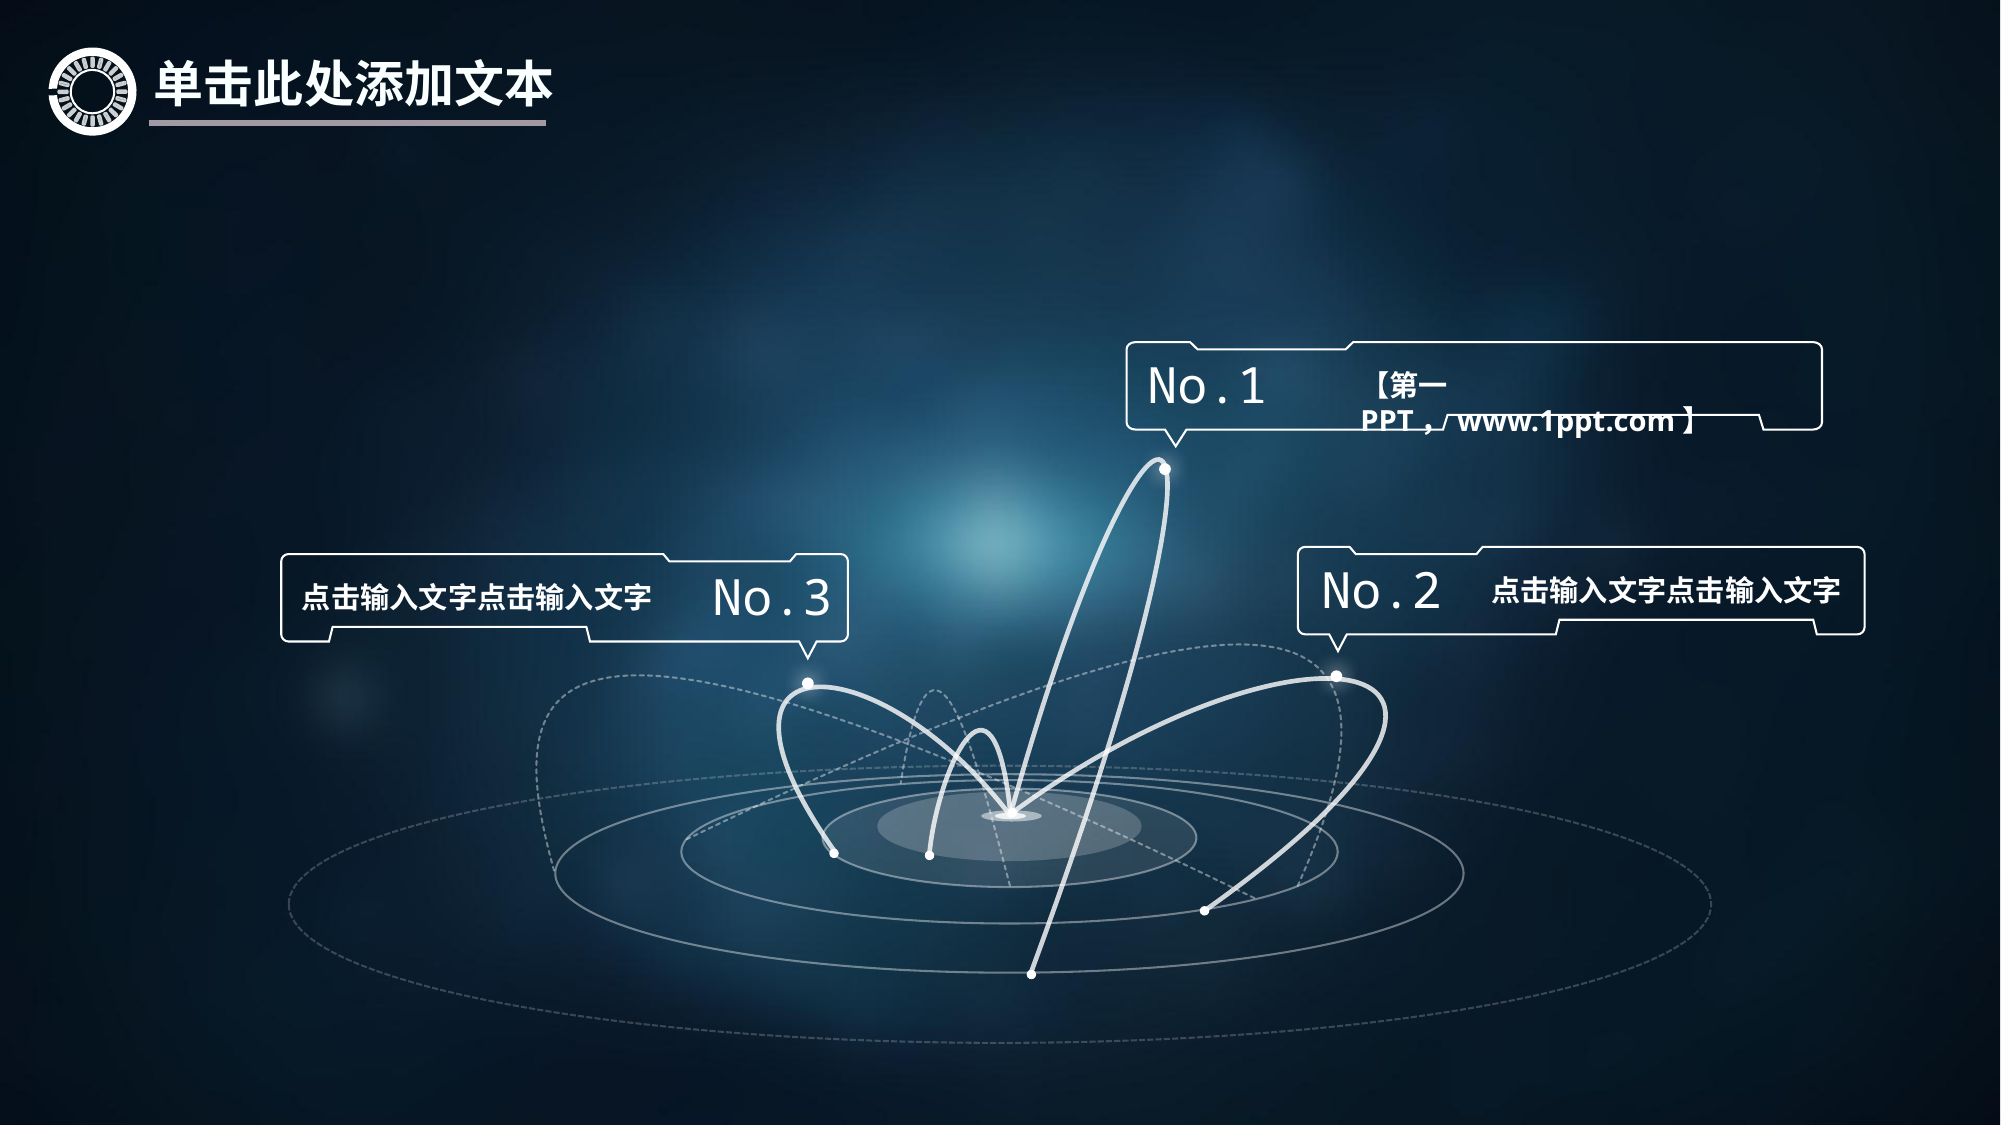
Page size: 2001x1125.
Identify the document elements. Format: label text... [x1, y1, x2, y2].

text_box [535, 674, 962, 797]
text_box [901, 827, 958, 884]
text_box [1003, 946, 1060, 1003]
text_box [287, 764, 1713, 1044]
text_box [967, 729, 1004, 765]
text_box [907, 689, 978, 765]
picture [0, 0, 2001, 1125]
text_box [805, 825, 863, 882]
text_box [48, 47, 137, 136]
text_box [984, 784, 1041, 841]
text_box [772, 659, 843, 719]
text_box [1023, 489, 1168, 766]
text_box [1104, 679, 1387, 783]
text_box [1110, 643, 1301, 748]
text_box 单击此处添加文本 [137, 57, 579, 115]
text_box [960, 684, 1048, 765]
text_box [281, 554, 852, 659]
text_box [1129, 447, 1201, 505]
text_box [1126, 342, 1823, 447]
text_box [1297, 546, 1865, 652]
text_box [1301, 652, 1372, 712]
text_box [1176, 882, 1233, 939]
text_box [843, 688, 913, 742]
